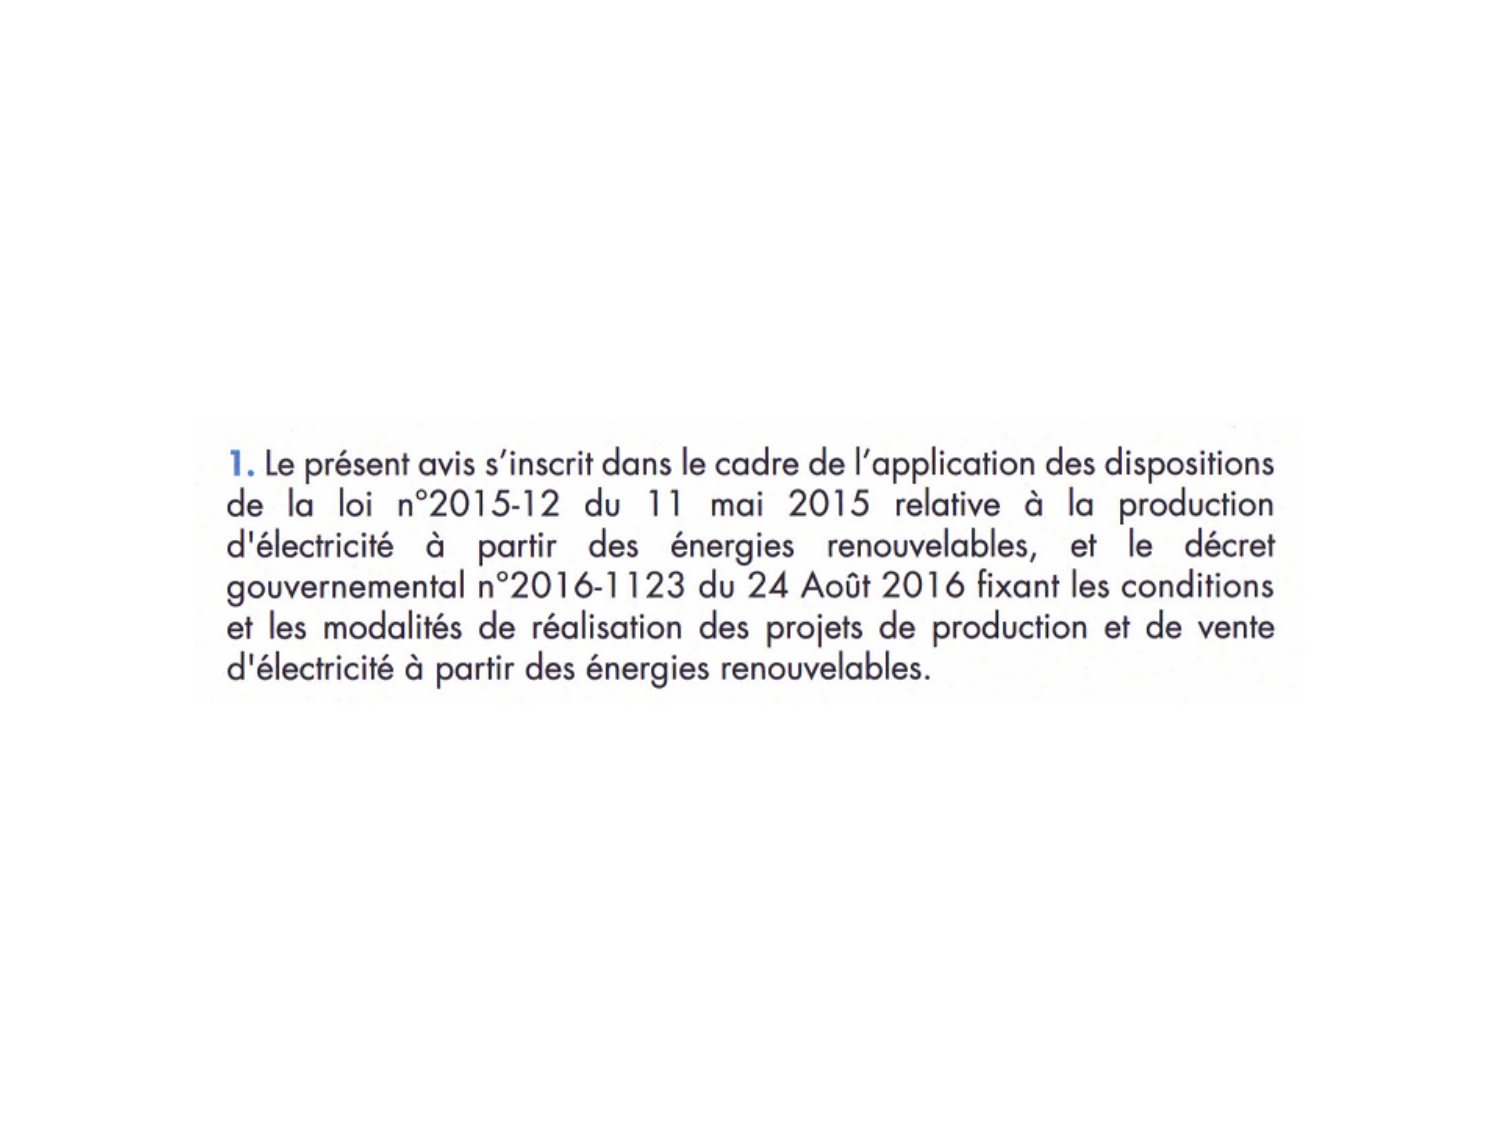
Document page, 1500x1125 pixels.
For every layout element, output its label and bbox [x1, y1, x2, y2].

picture [195, 420, 1305, 705]
